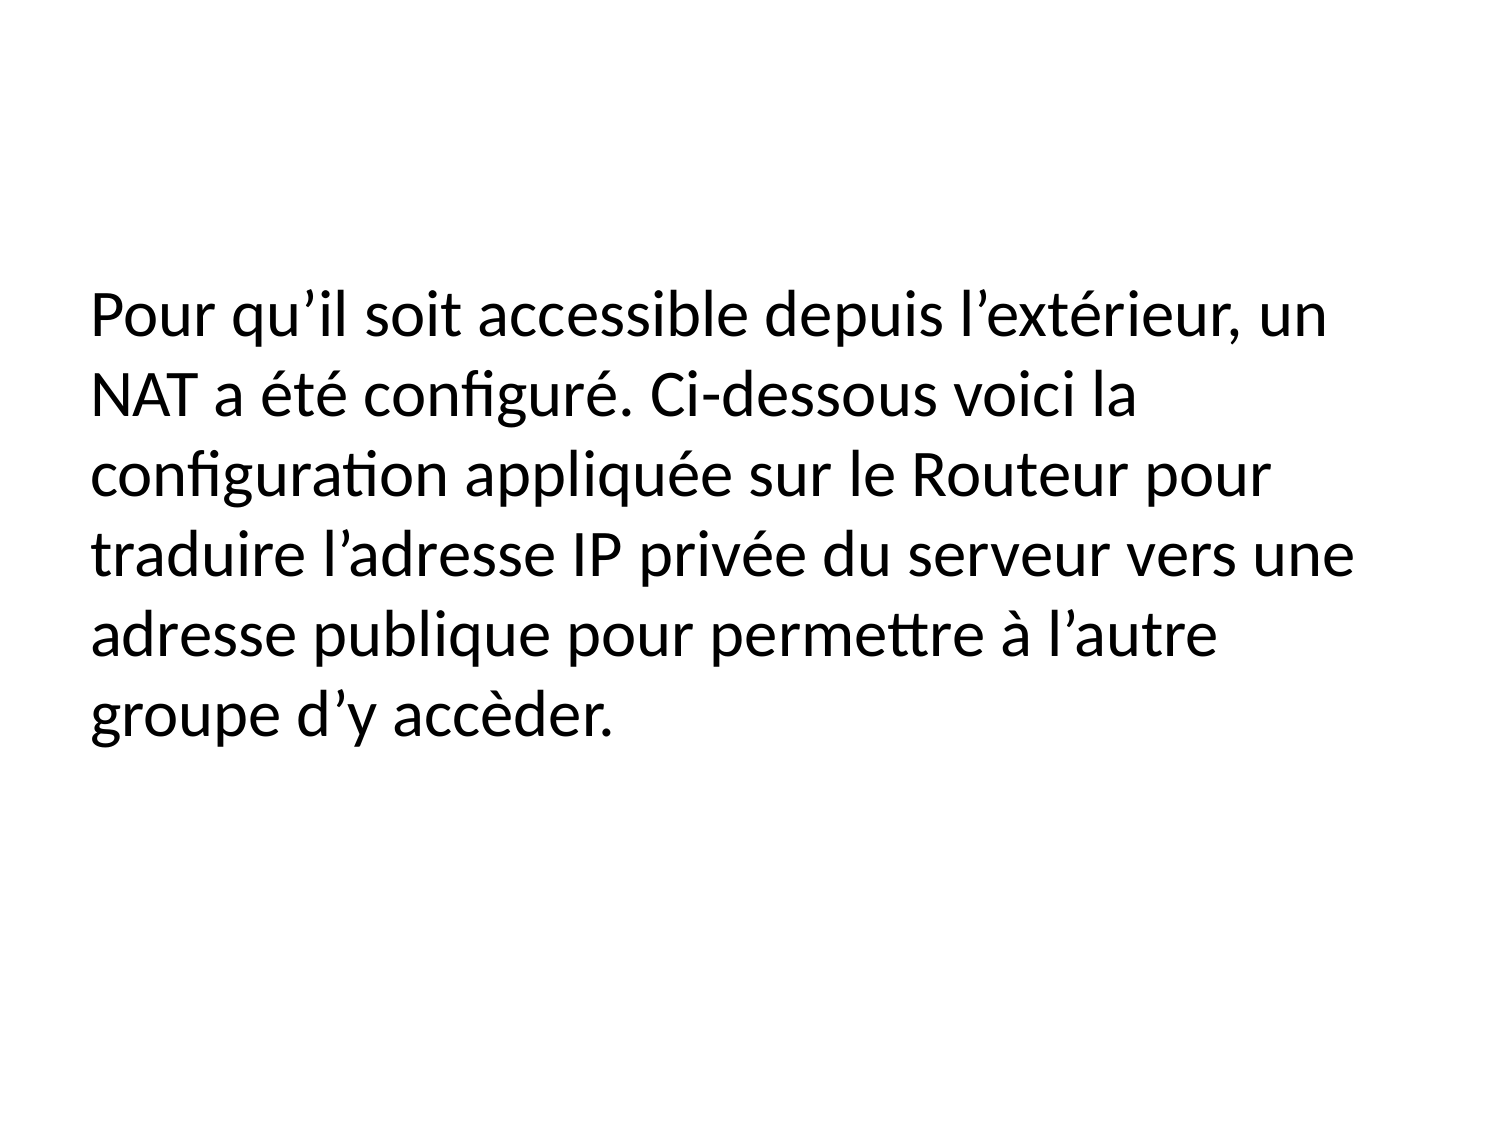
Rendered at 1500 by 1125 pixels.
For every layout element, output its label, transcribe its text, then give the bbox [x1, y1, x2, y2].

list Pour qu’il soit accessible depuis l’extérieur, un NAT a été configuré. Ci-dessous voici la configuration appliquée sur le Routeur pour traduire l’adresse IP privée du serveur vers une adresse publique pour permettre à l’autre groupe d’y accèder. [75, 262, 1425, 1005]
